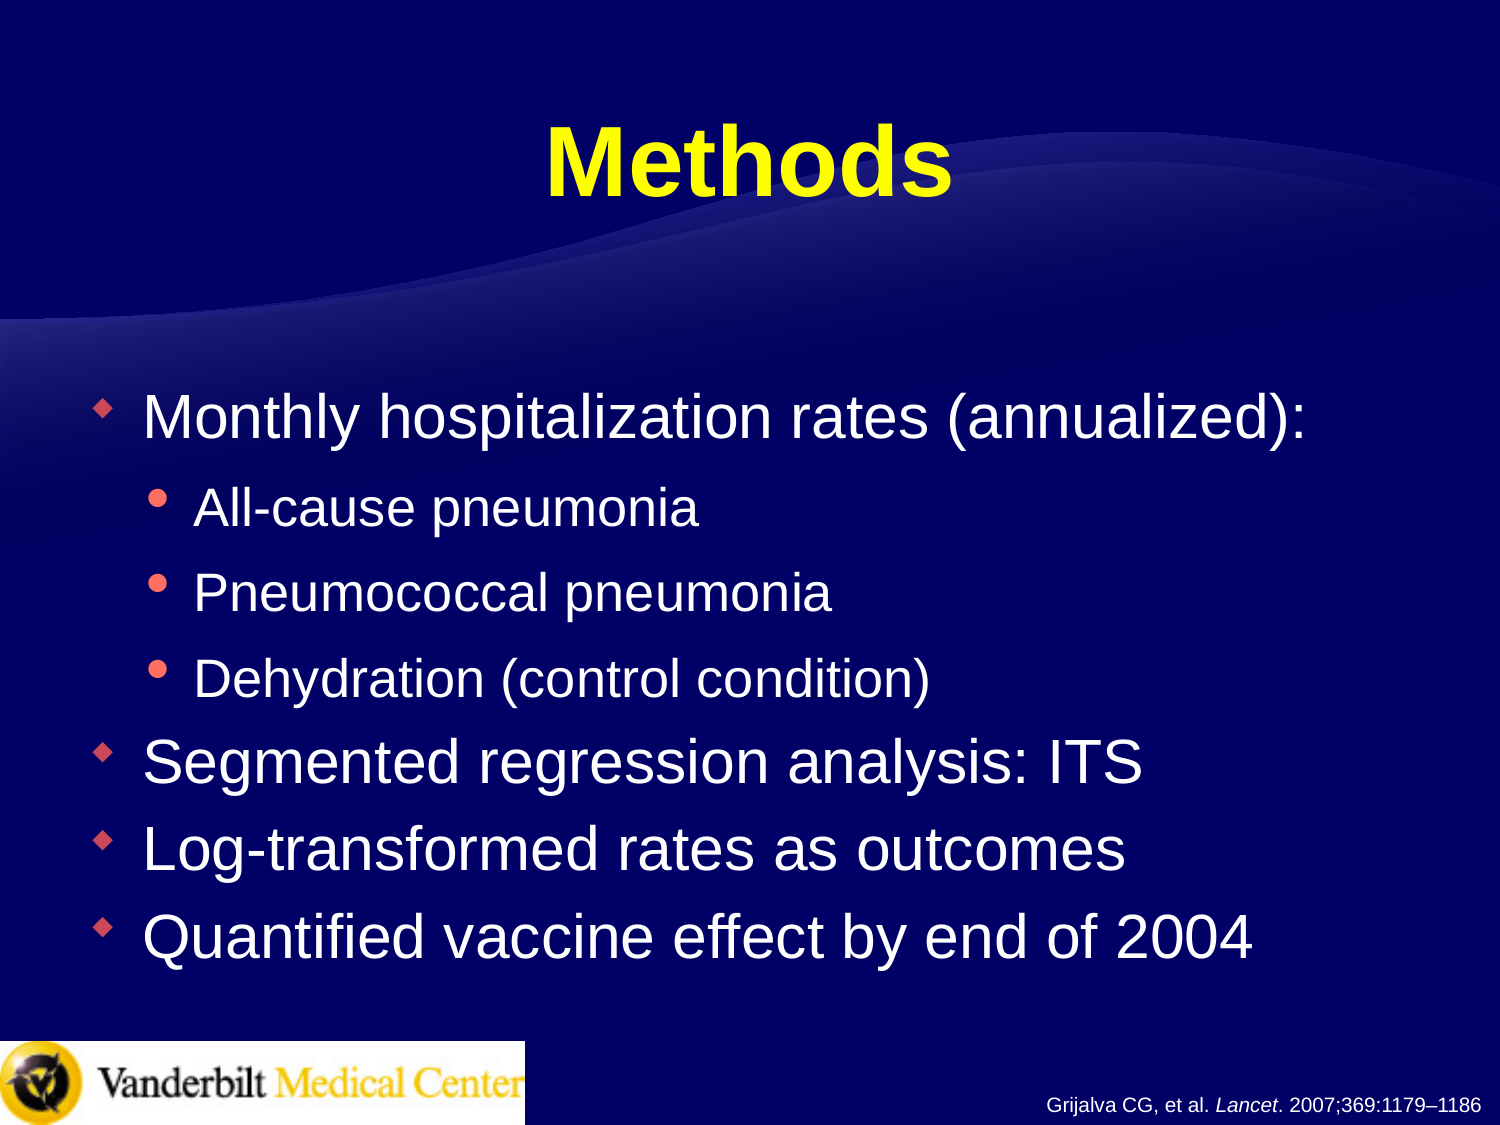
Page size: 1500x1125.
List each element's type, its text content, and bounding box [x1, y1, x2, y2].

title Methods [75, 87, 1425, 338]
picture [0, 1041, 525, 1125]
list Monthly hospitalization rates (annualized): All-cause pneumonia Pneumococcal pneumonia Dehydration (control condition) Segmented regression analysis: ITS Log-transformed rates as outcomes Quantified vaccine effect by end of 2004 [74, 357, 1426, 1033]
text_box Grijalva CG, et al. Lancet. 2007;369:1179–1186 [537, 1087, 1488, 1125]
